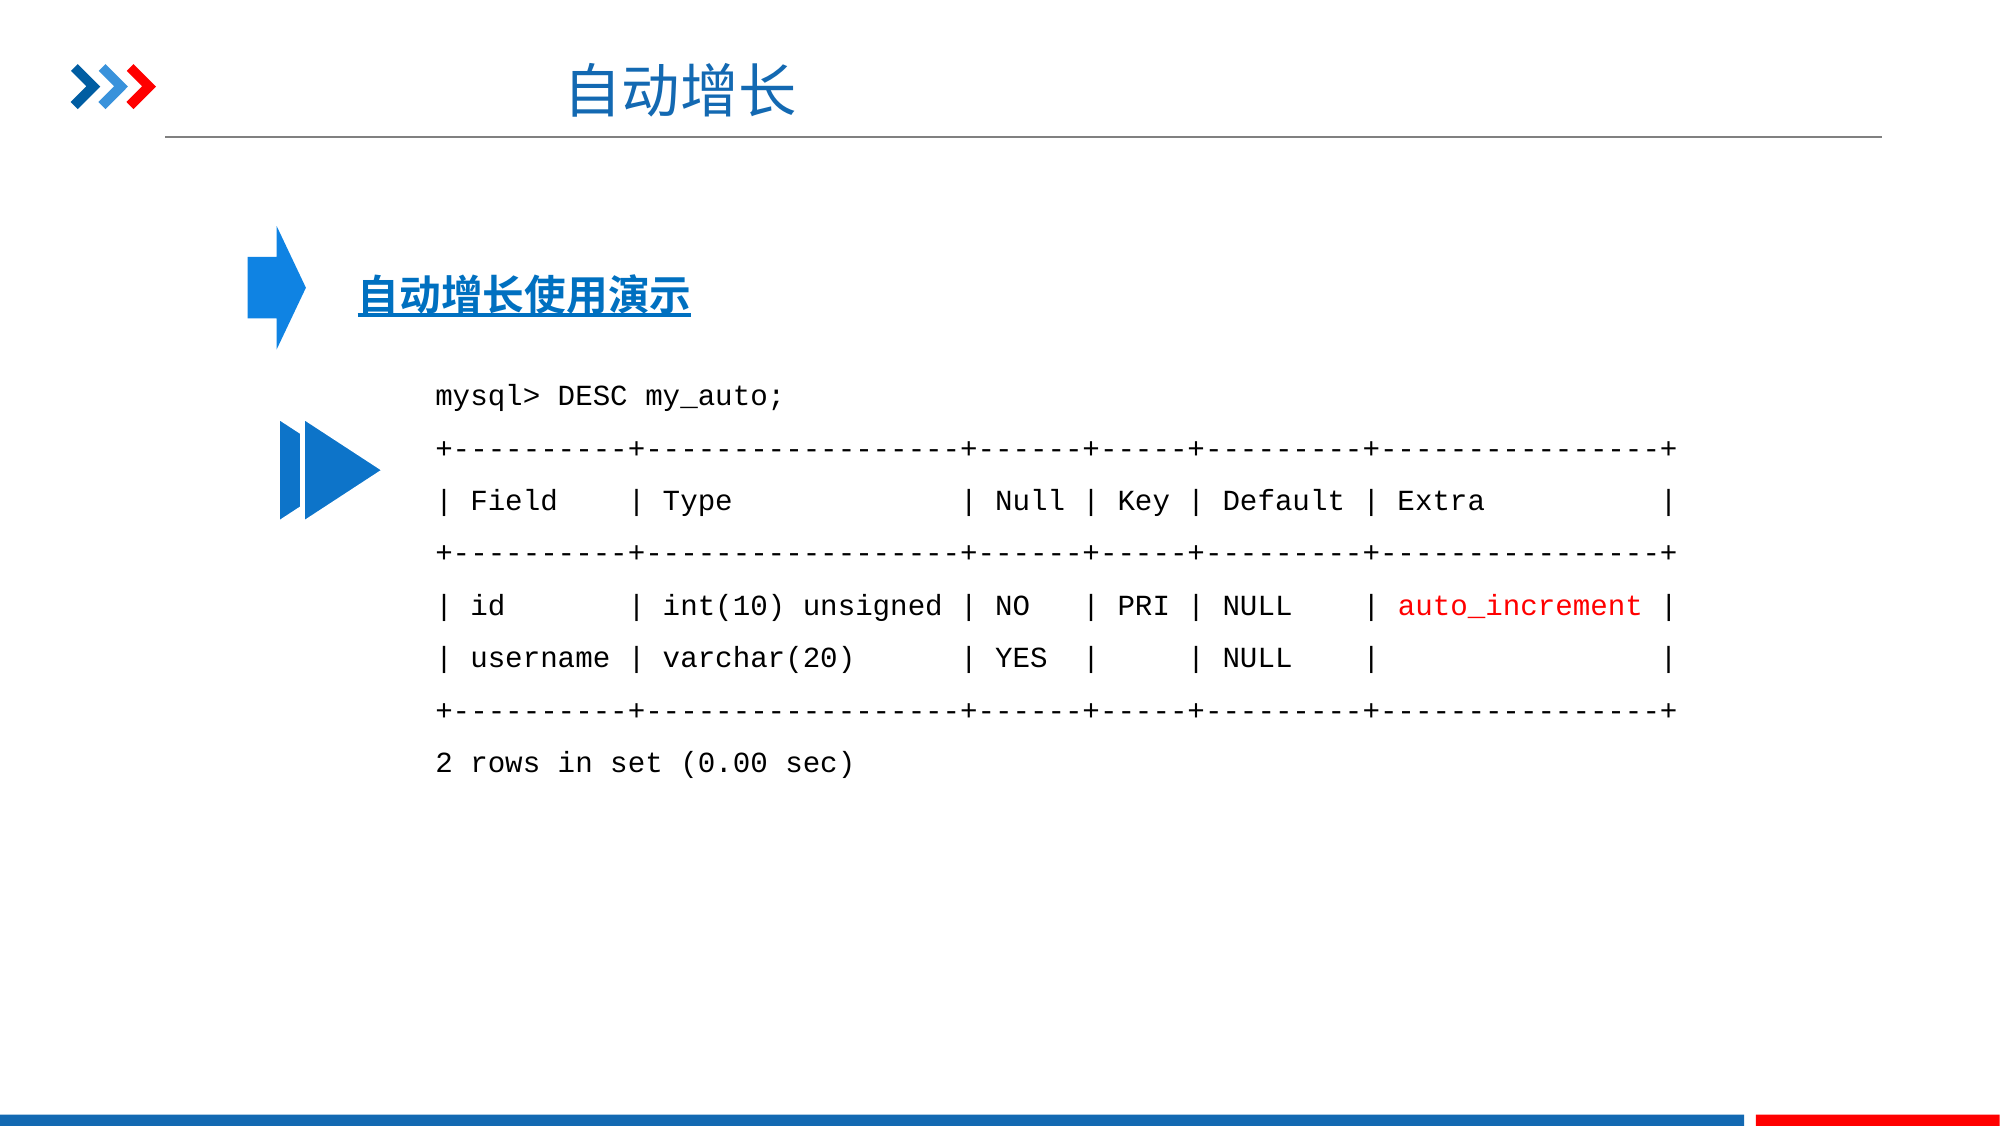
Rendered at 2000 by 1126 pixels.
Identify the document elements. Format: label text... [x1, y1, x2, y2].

title 自动增长 [521, 25, 1296, 153]
text_box 自动增长使用演示 [342, 261, 707, 326]
text_box mysql> DESC my_auto; +----------+------------------+------+-----+---------+----------------+ | Field | Type | Null | Key | Default | Extra | +----------+------------------+------+-----+---------+----------------+ | id | int(10) unsigned | NO | PRI | NULL | auto_increment | | username | varchar(20) | YES | | NULL | | +----------+------------------+------+-----+---------+----------------+ 2 rows in set (0.00 sec) [383, 351, 1707, 786]
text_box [277, 416, 386, 525]
text_box [247, 226, 306, 350]
